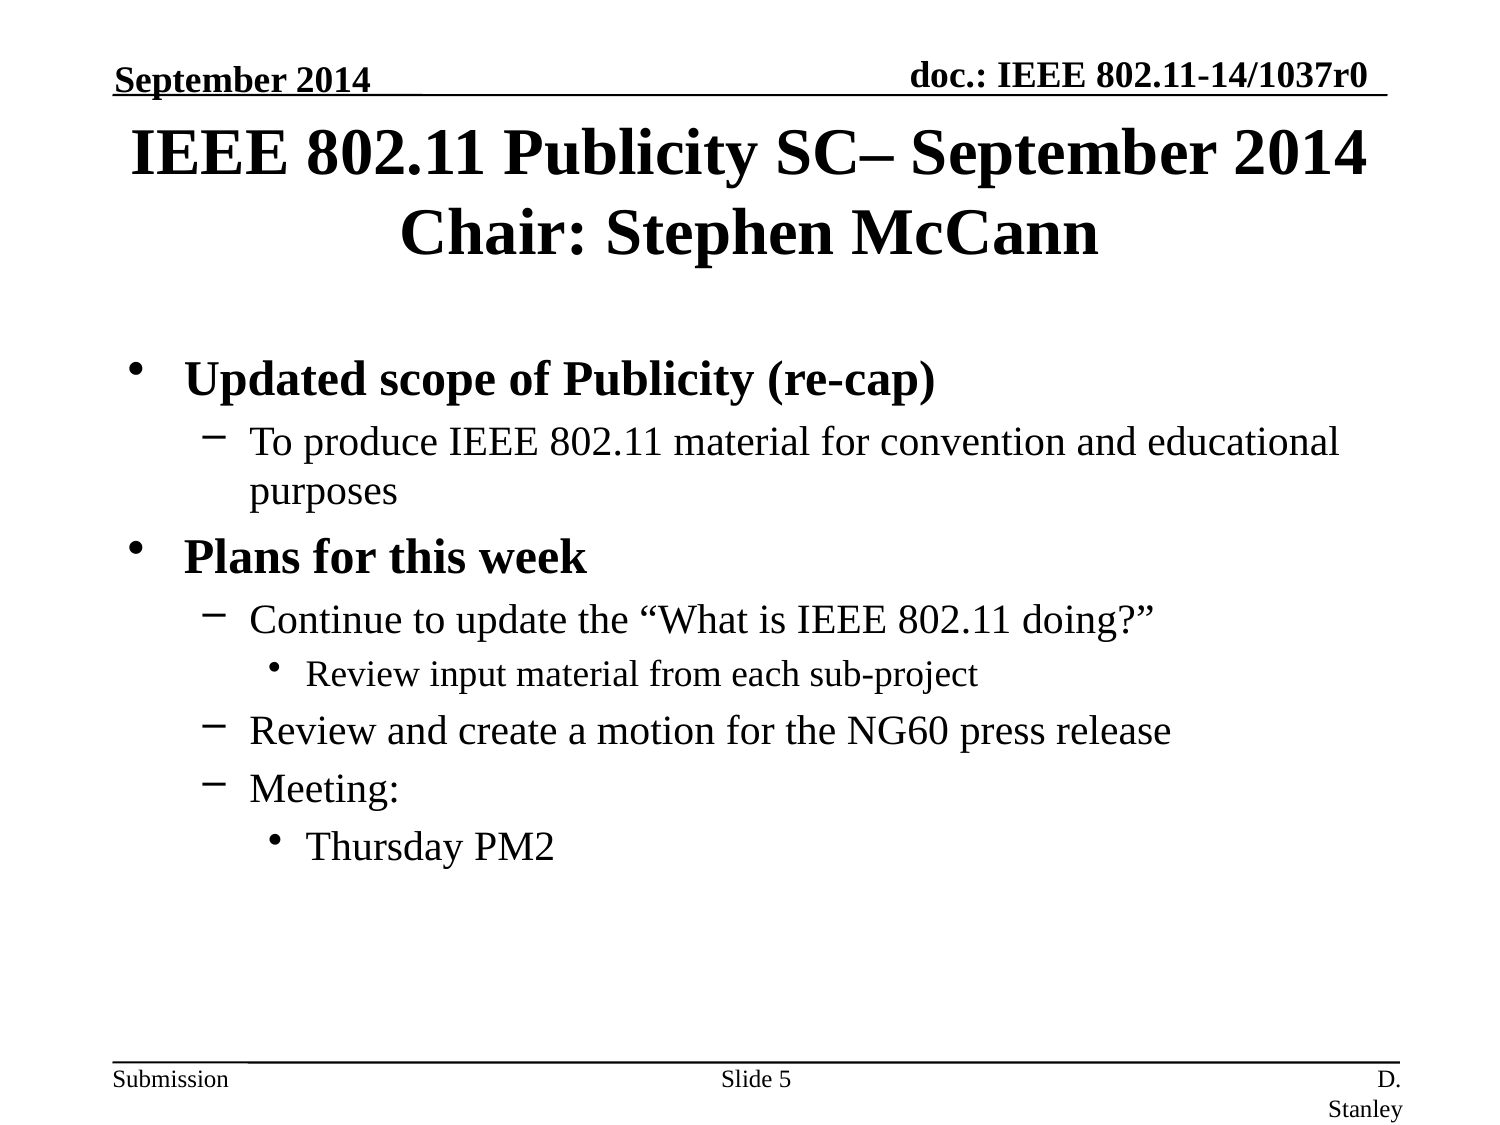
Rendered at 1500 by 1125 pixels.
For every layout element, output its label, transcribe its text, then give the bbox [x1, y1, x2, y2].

slide_number Slide 5 [712, 1062, 800, 1093]
list Updated scope of Publicity (re-cap) To produce IEEE 802.11 material for convention and educational purposes Plans for this week Continue to update the “What is IEEE 802.11 doing?” Review input material from each sub-project Review and create a motion for the NG60 press release Meeting: Thursday PM2 [112, 337, 1388, 988]
footer D. Stanley, Aruba Networks [1325, 1062, 1402, 1093]
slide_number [114, 54, 374, 99]
title IEEE 802.11 Publicity SC– September 2014 Chair: Stephen McCann [112, 99, 1388, 275]
